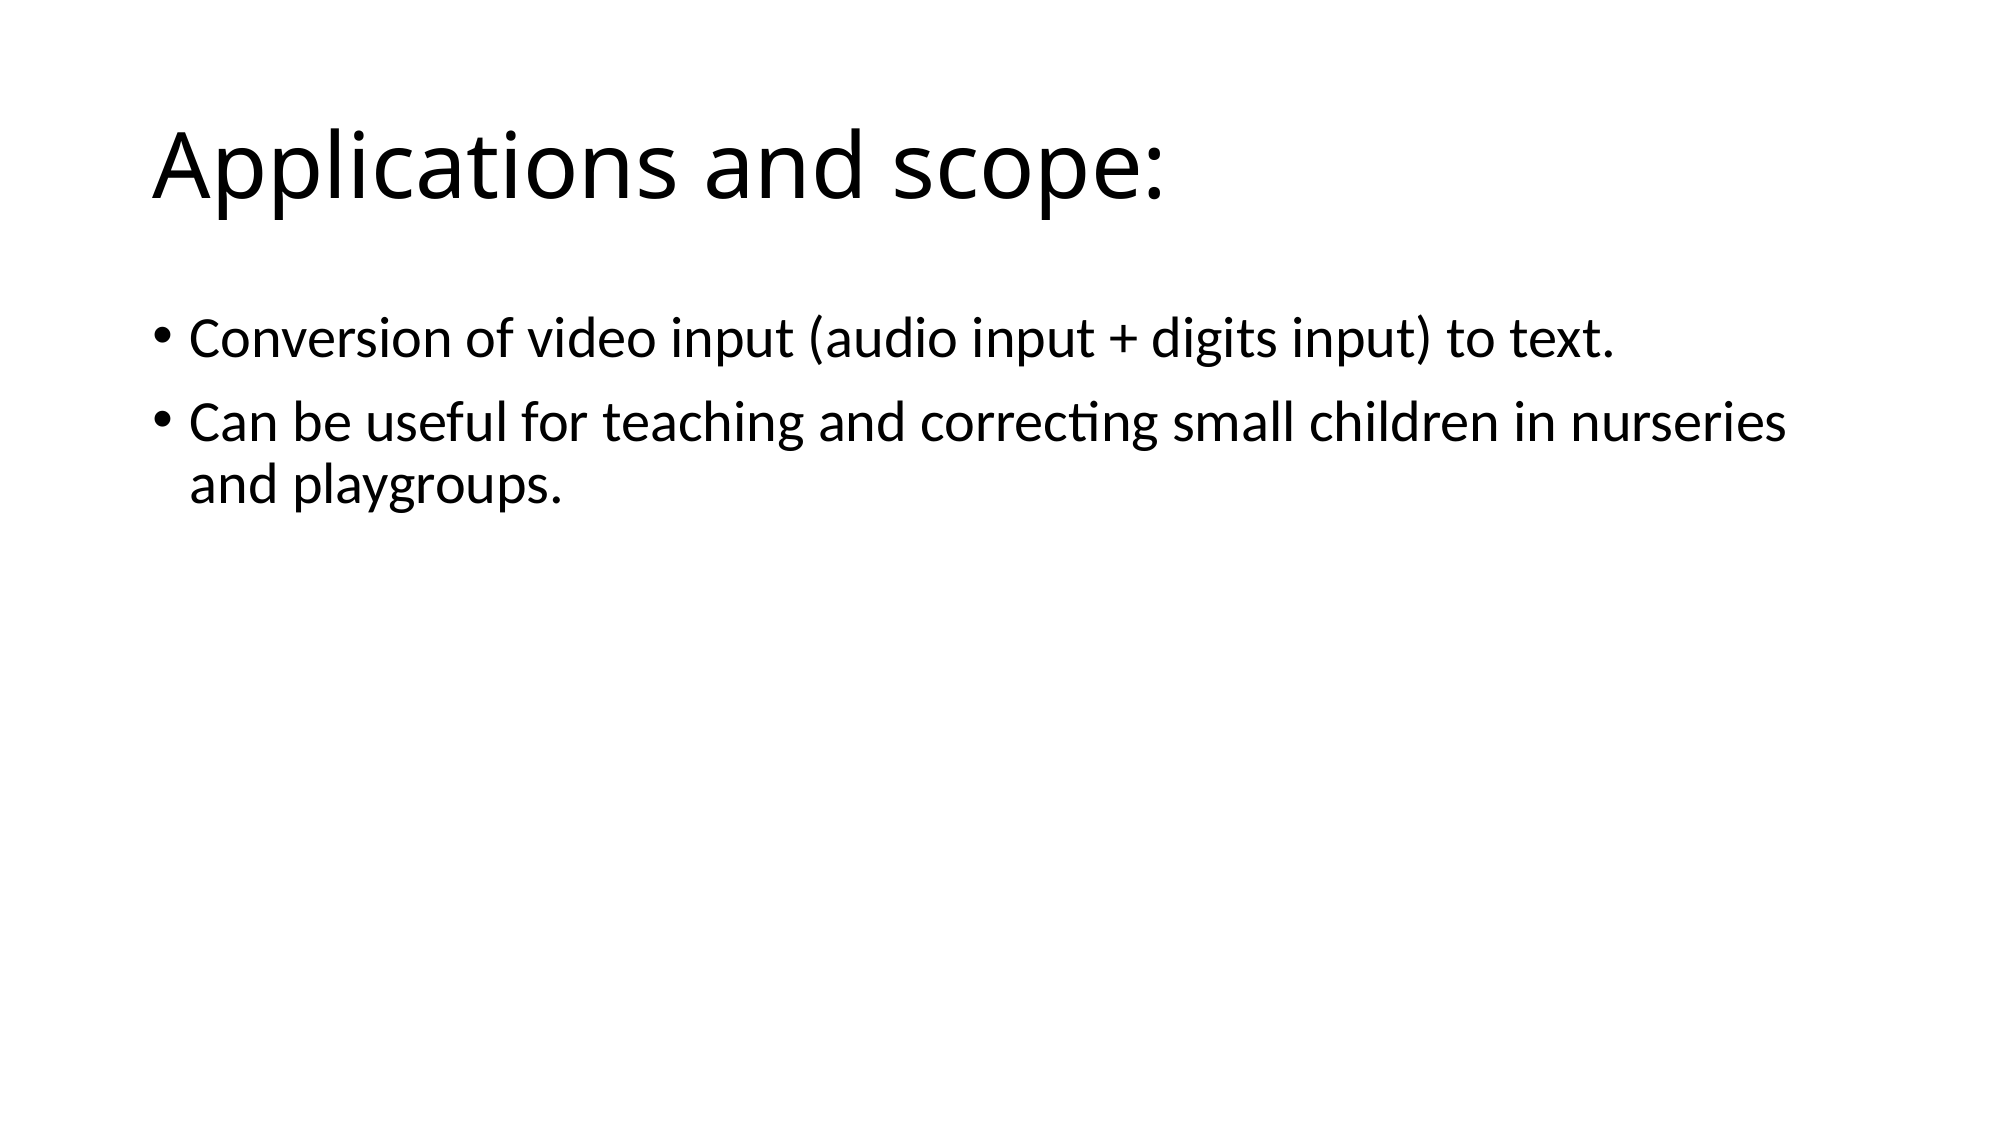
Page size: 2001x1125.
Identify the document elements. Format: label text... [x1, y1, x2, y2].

title Applications and scope: [137, 59, 1863, 278]
list Conversion of video input (audio input + digits input) to text. Can be useful for teaching and correcting small children in nurseries and playgroups. [137, 299, 1863, 1014]
